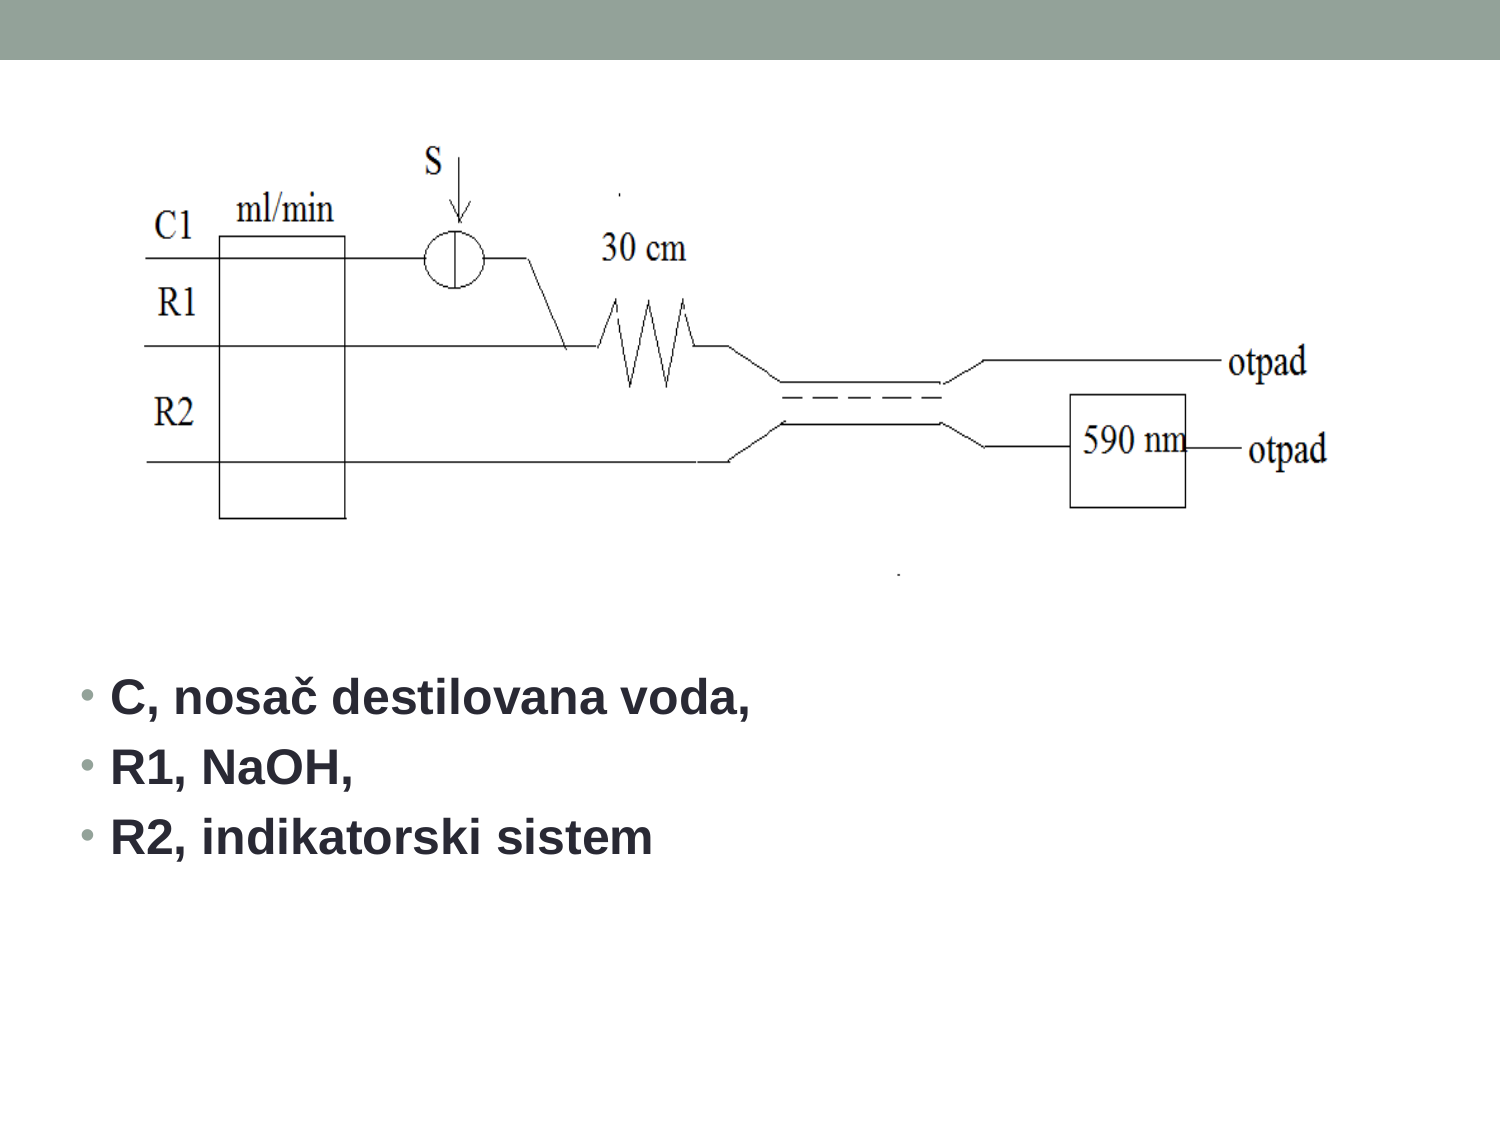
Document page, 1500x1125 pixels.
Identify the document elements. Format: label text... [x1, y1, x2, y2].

list C, nosač destilovana voda, R1, NaOH, R2, indikatorski sistem [64, 656, 1375, 1029]
picture [142, 101, 1348, 587]
